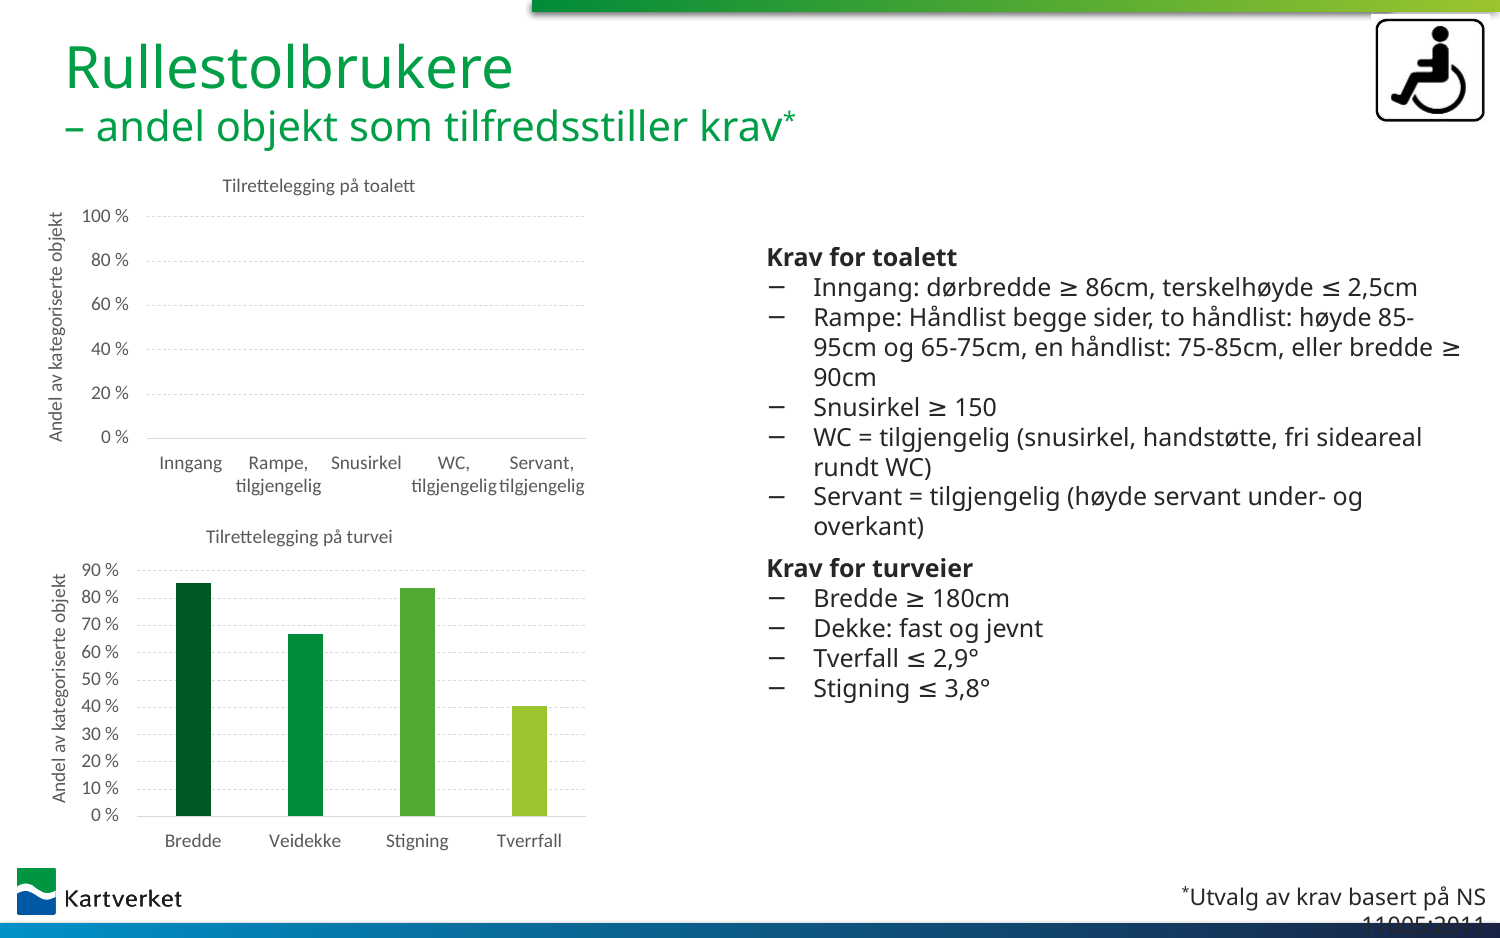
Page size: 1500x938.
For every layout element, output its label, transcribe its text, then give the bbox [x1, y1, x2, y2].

picture [41, 520, 597, 859]
text_box Krav for toalett Inngang: dørbredde ≥ 86cm, terskelhøyde ≤ 2,5cm Rampe: Håndlist begge sider, to håndlist: høyde 85-95cm og 65-75cm, en håndlist: 75-85cm, eller bredde ≥ 90cm Snusirkel ≥ 150 WC = tilgjengelig (snusirkel, handstøtte, fri sideareal rundt WC) Servant = tilgjengelig (høyde servant under- og overkant) [751, 234, 1483, 545]
text_box Rullestolbrukere – andel objekt som tilfredsstiller krav* [49, 14, 1431, 158]
text_box *Utvalg av krav basert på NS 11005:2011 [1068, 873, 1500, 938]
picture [41, 166, 598, 505]
picture [1371, 13, 1491, 127]
text_box Krav for turveier Bredde ≥ 180cm Dekke: fast og jevnt Tverfall ≤ 2,9° Stigning ≤ 3,8° [751, 545, 1483, 710]
